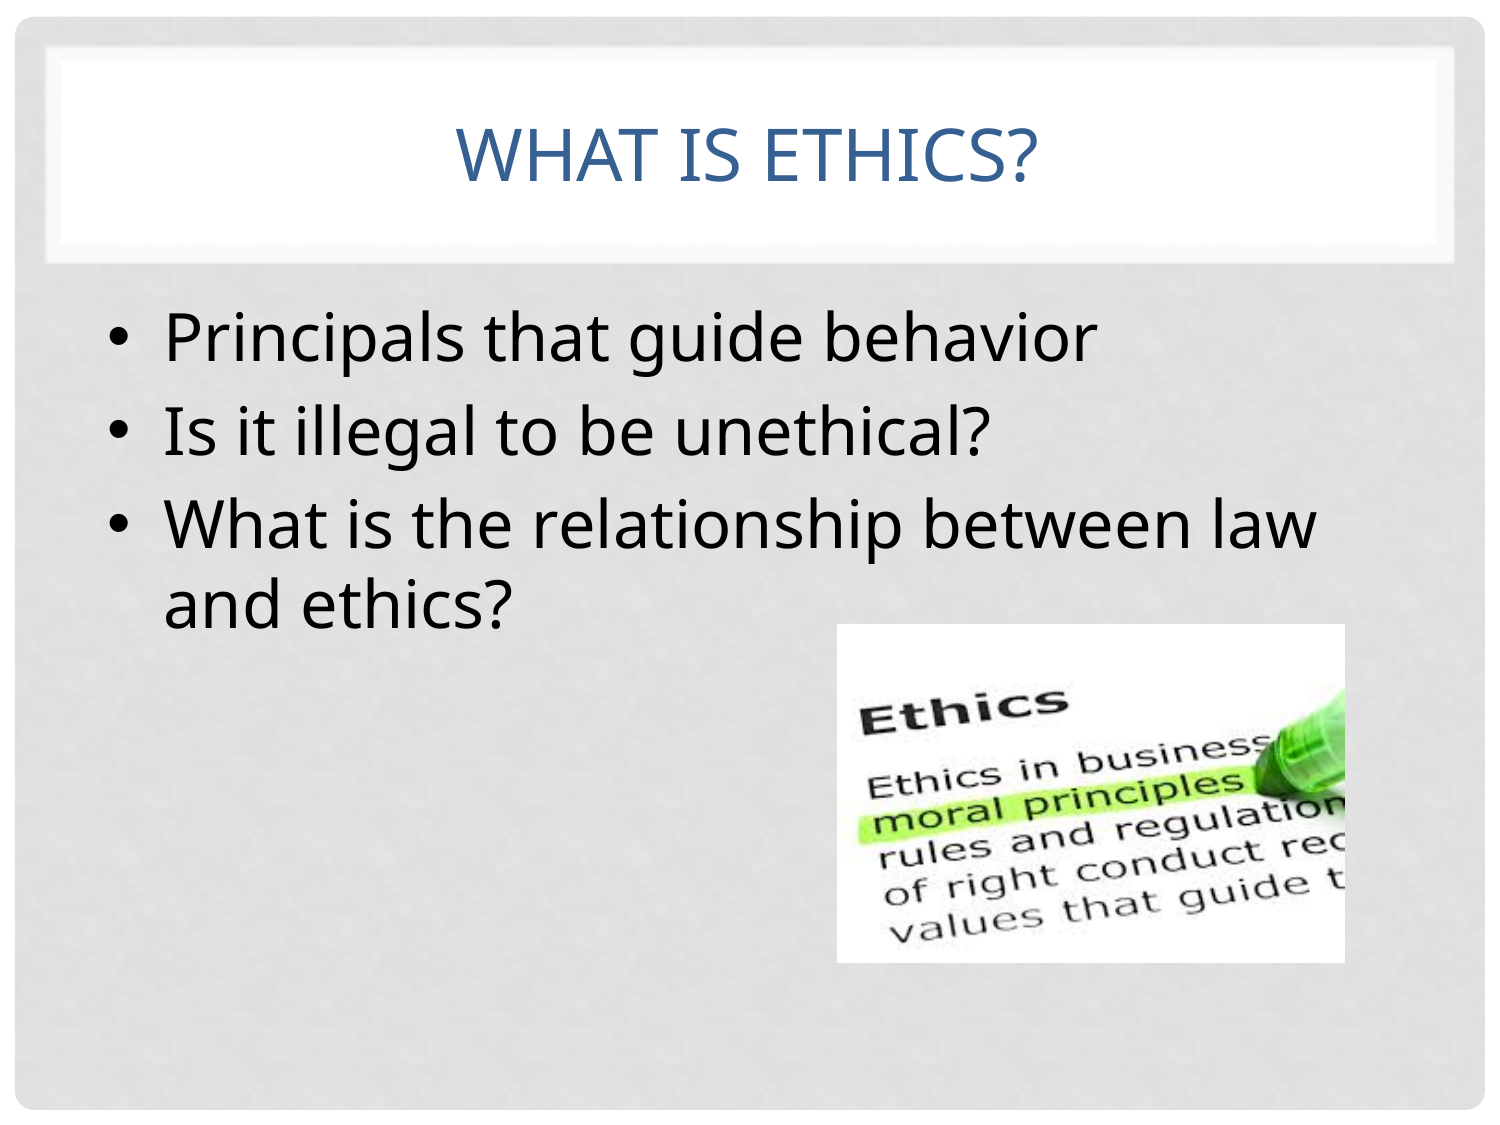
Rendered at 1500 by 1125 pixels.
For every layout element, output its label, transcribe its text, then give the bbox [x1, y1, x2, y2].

title What is Ethics? [69, 66, 1425, 238]
picture [837, 624, 1345, 963]
text_box Principals that guide behavior Is it illegal to be unethical? What is the relationship between law and ethics? [92, 287, 1443, 1030]
